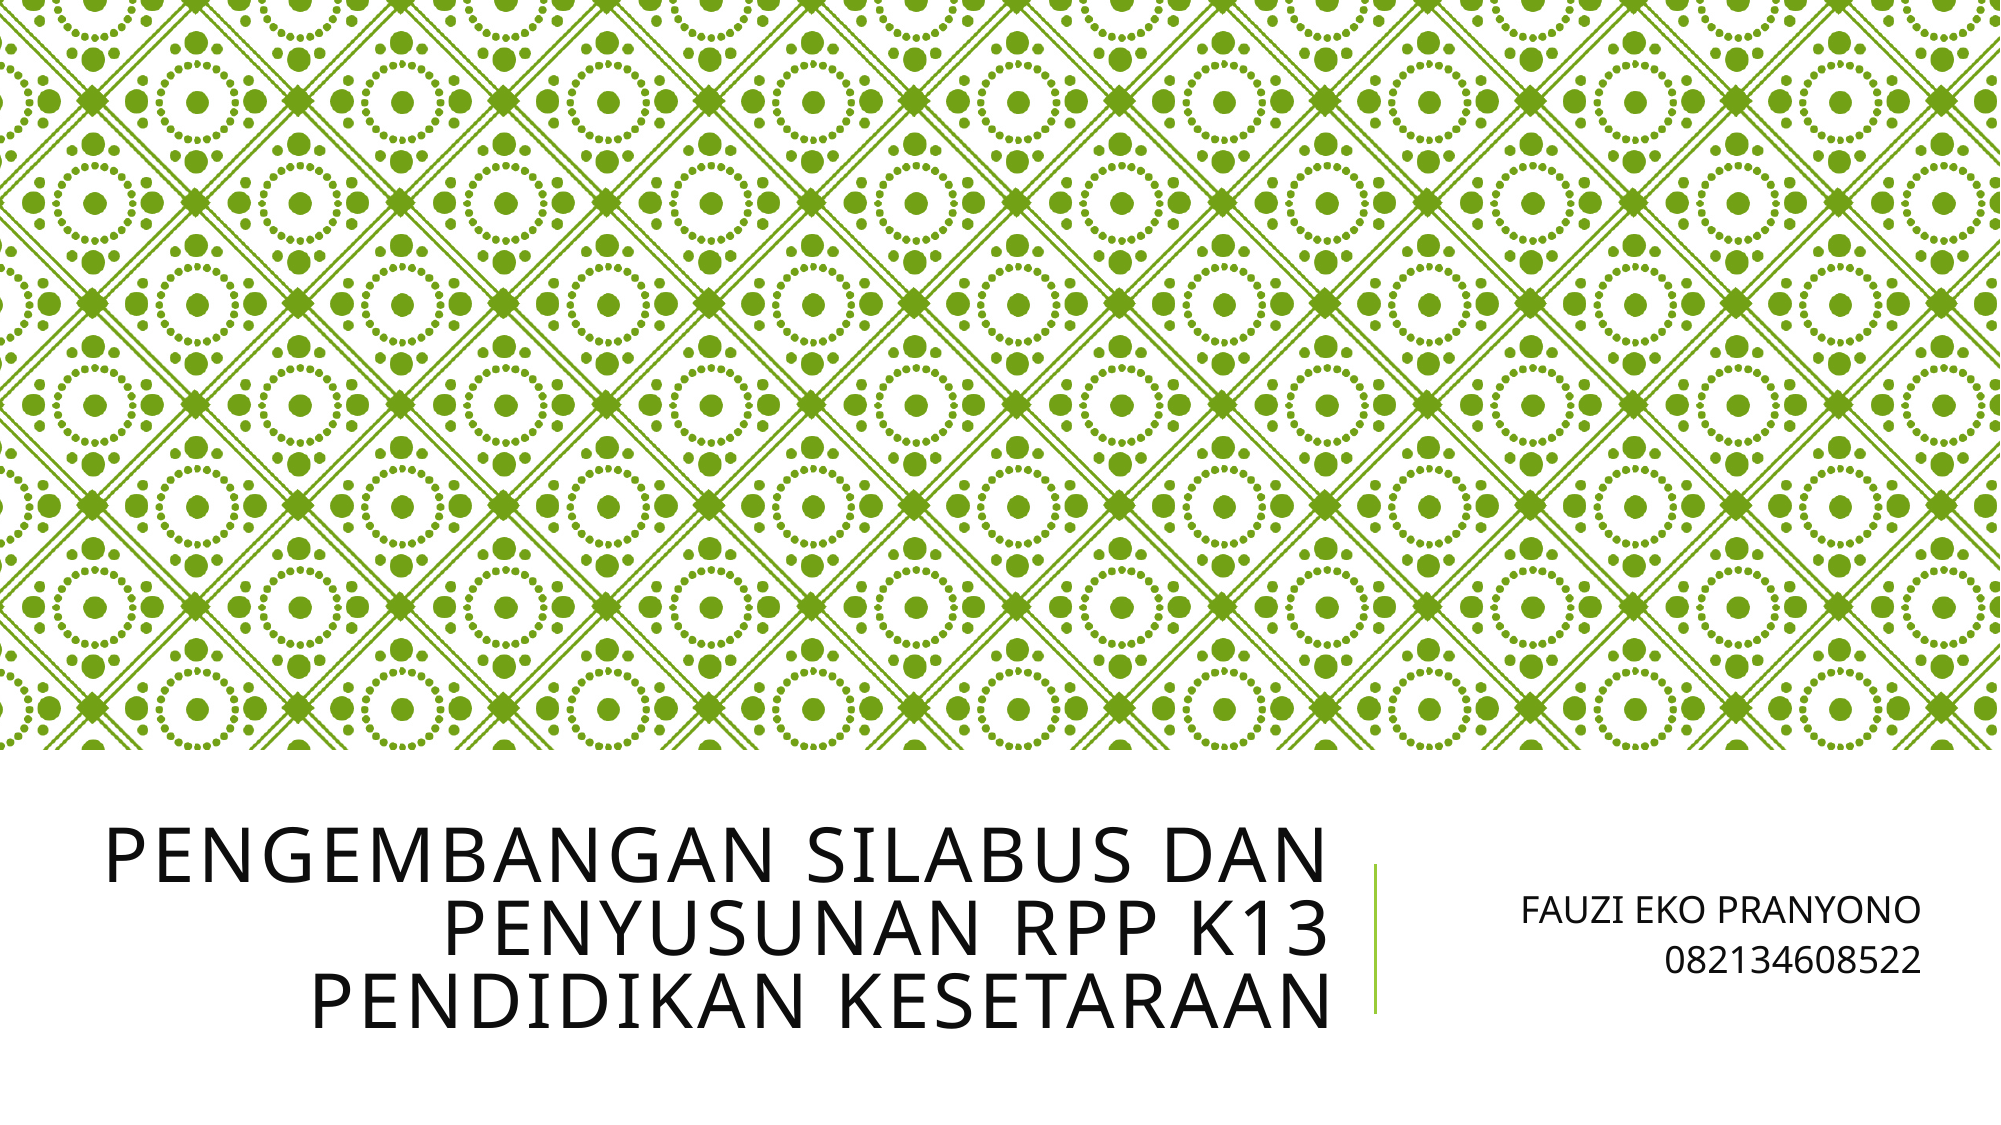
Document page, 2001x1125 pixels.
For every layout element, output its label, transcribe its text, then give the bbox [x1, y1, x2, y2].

title PENGEMBANGAN SILABUS DAN Penyusunan rpp k13 pendidikan kesetaraan [75, 813, 1350, 1054]
subtitle FAUZI EKO PRANYONO 082134608522 [1412, 813, 1938, 1054]
